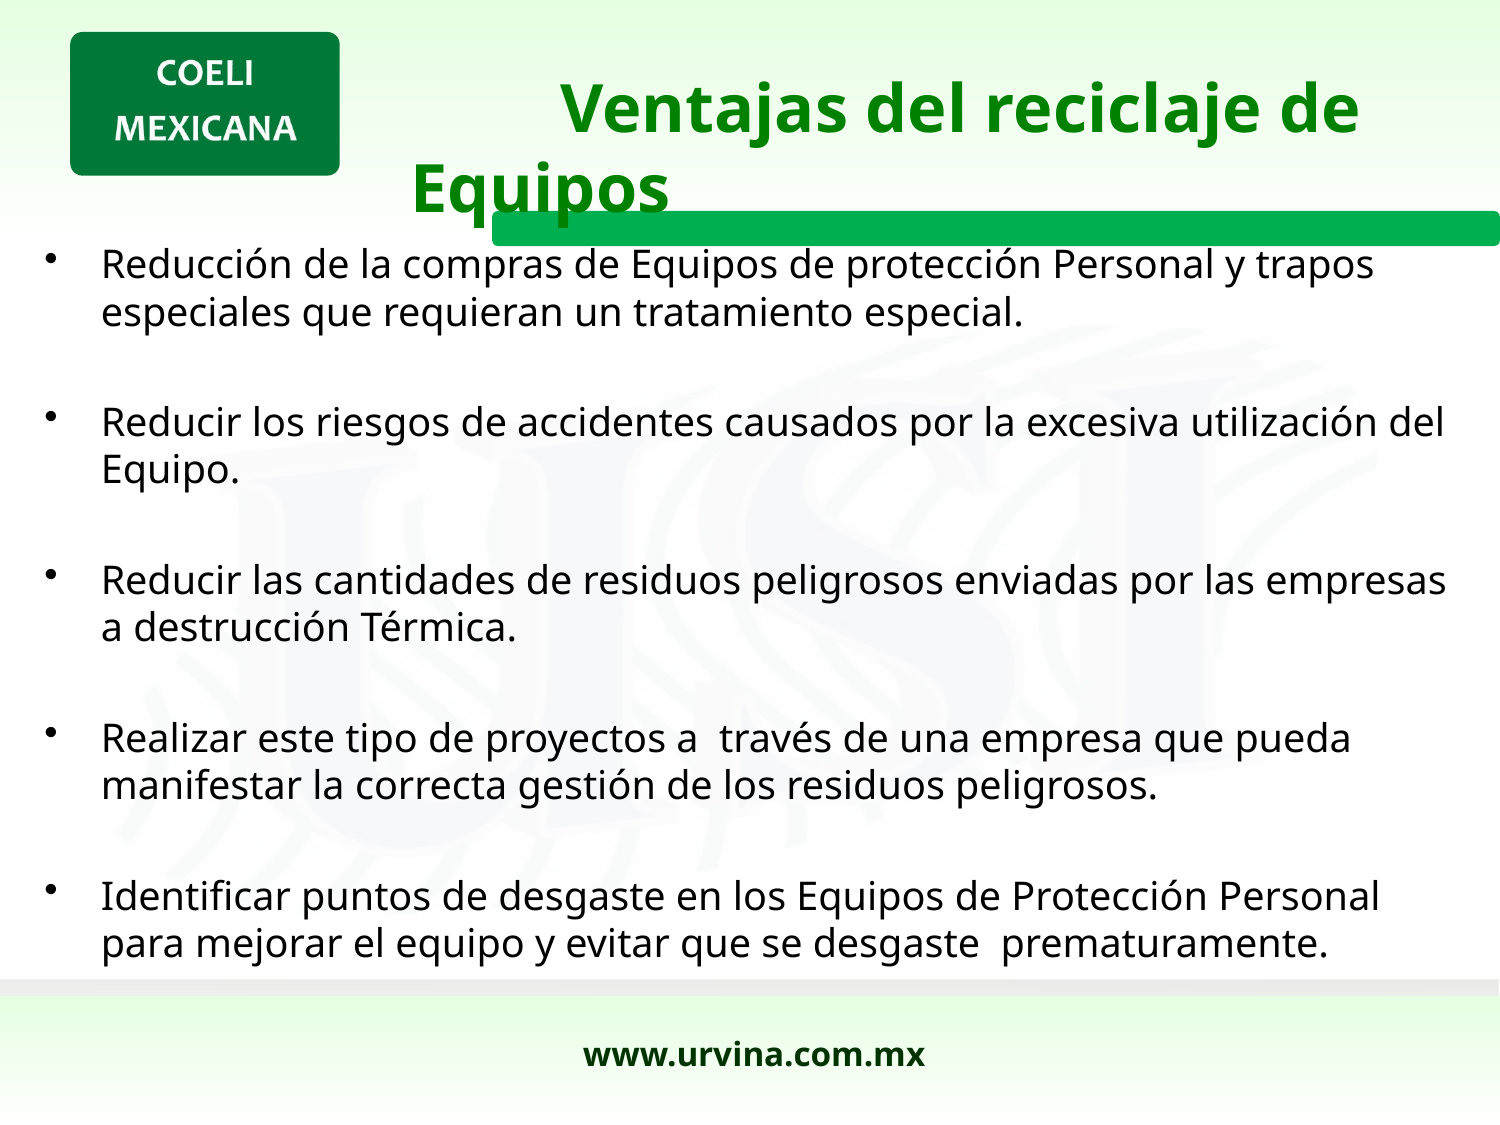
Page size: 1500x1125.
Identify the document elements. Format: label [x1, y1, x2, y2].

text_box [0, 0, 1500, 1125]
